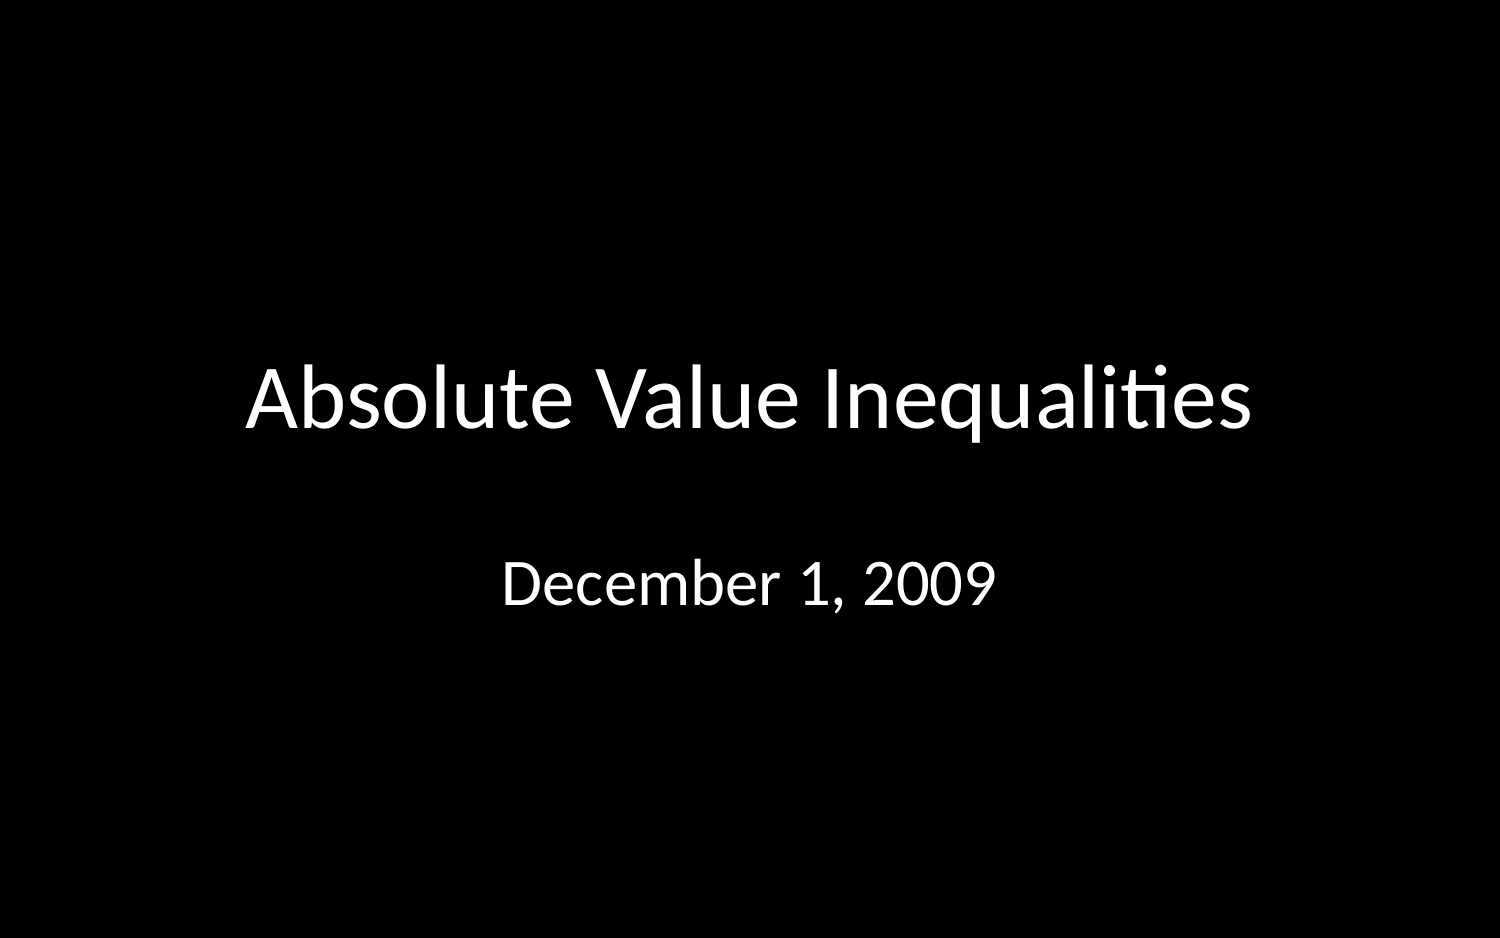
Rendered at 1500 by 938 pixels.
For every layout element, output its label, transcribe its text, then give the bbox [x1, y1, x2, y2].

title Absolute Value Inequalities [112, 291, 1388, 493]
subtitle December 1, 2009 [225, 531, 1275, 771]
